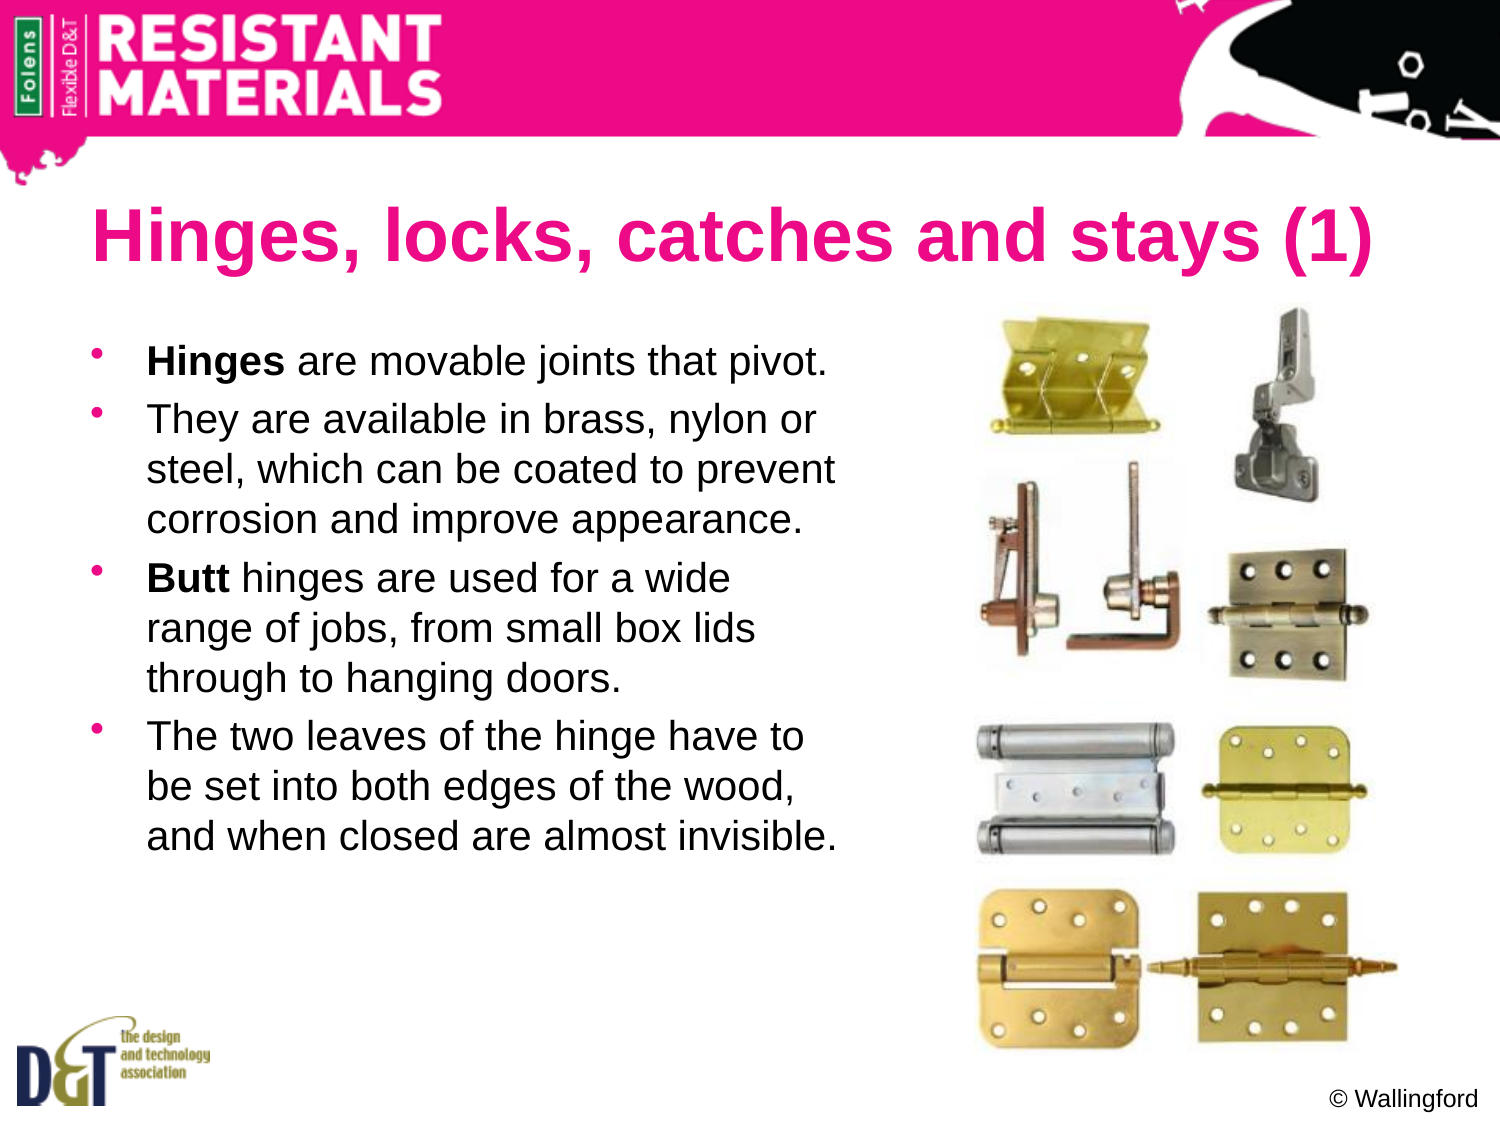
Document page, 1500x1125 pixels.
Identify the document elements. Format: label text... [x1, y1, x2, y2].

picture [0, 0, 1500, 1125]
title Hinges, locks, catches and stays (1) [76, 160, 1427, 301]
text_box © Wallingford [1257, 1074, 1495, 1125]
list Hinges are movable joints that pivot. They are available in brass, nylon or steel, which can be coated to prevent corrosion and improve appearance. Butt hinges are used for a wide range of jobs, from small box lids through to hanging doors. The two leaves of the hinge have to be set into both edges of the wood, and when closed are almost invisible. [75, 326, 857, 1005]
